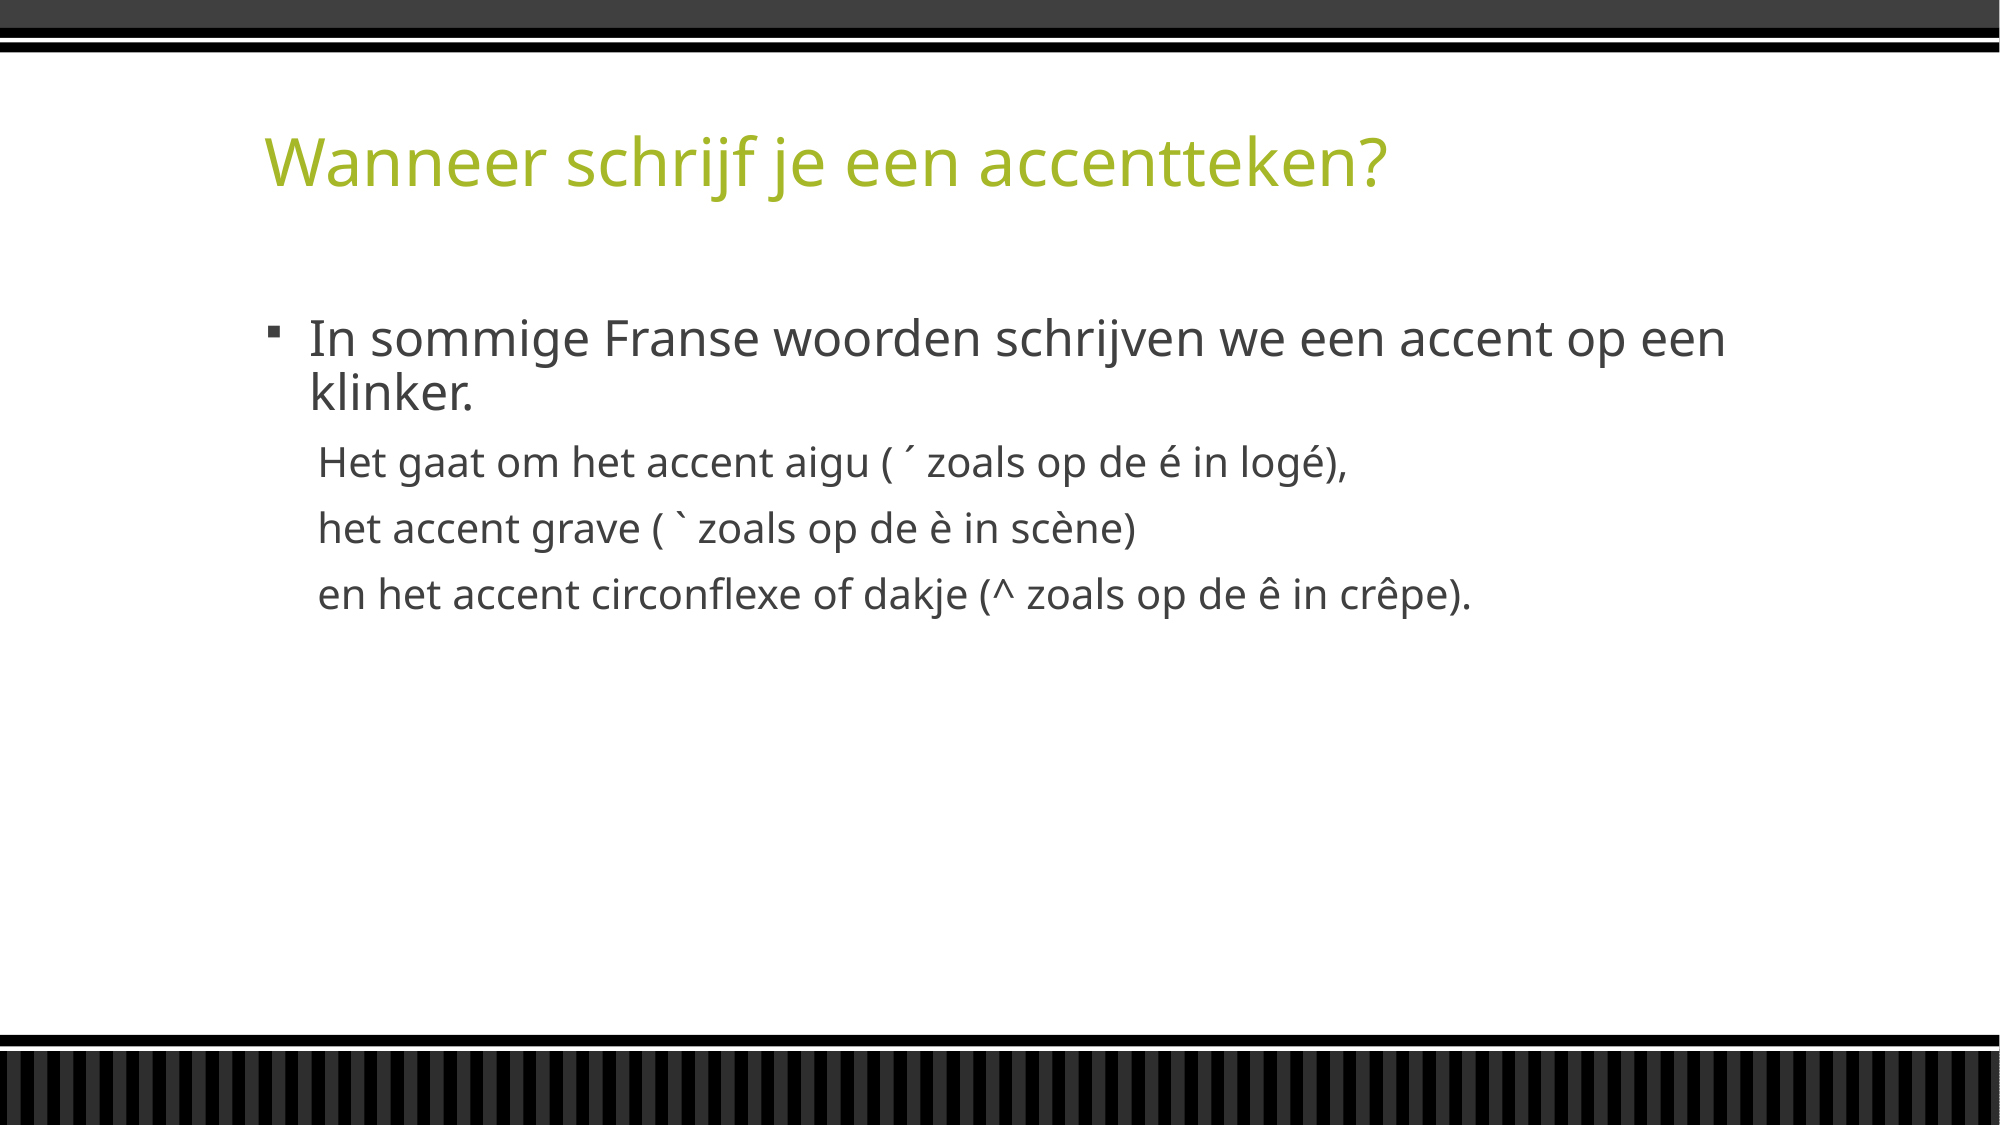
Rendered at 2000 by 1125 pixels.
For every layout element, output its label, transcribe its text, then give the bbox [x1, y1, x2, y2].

list In sommige Franse woorden schrijven we een accent op een klinker. Het gaat om het accent aigu ( ´ zoals op de é in logé), het accent grave ( ` zoals op de è in scène) en het accent circonflexe of dakje (^ zoals op de ê in crêpe). [249, 208, 1750, 988]
title Wanneer schrijf je een accentteken? [249, 99, 1750, 208]
